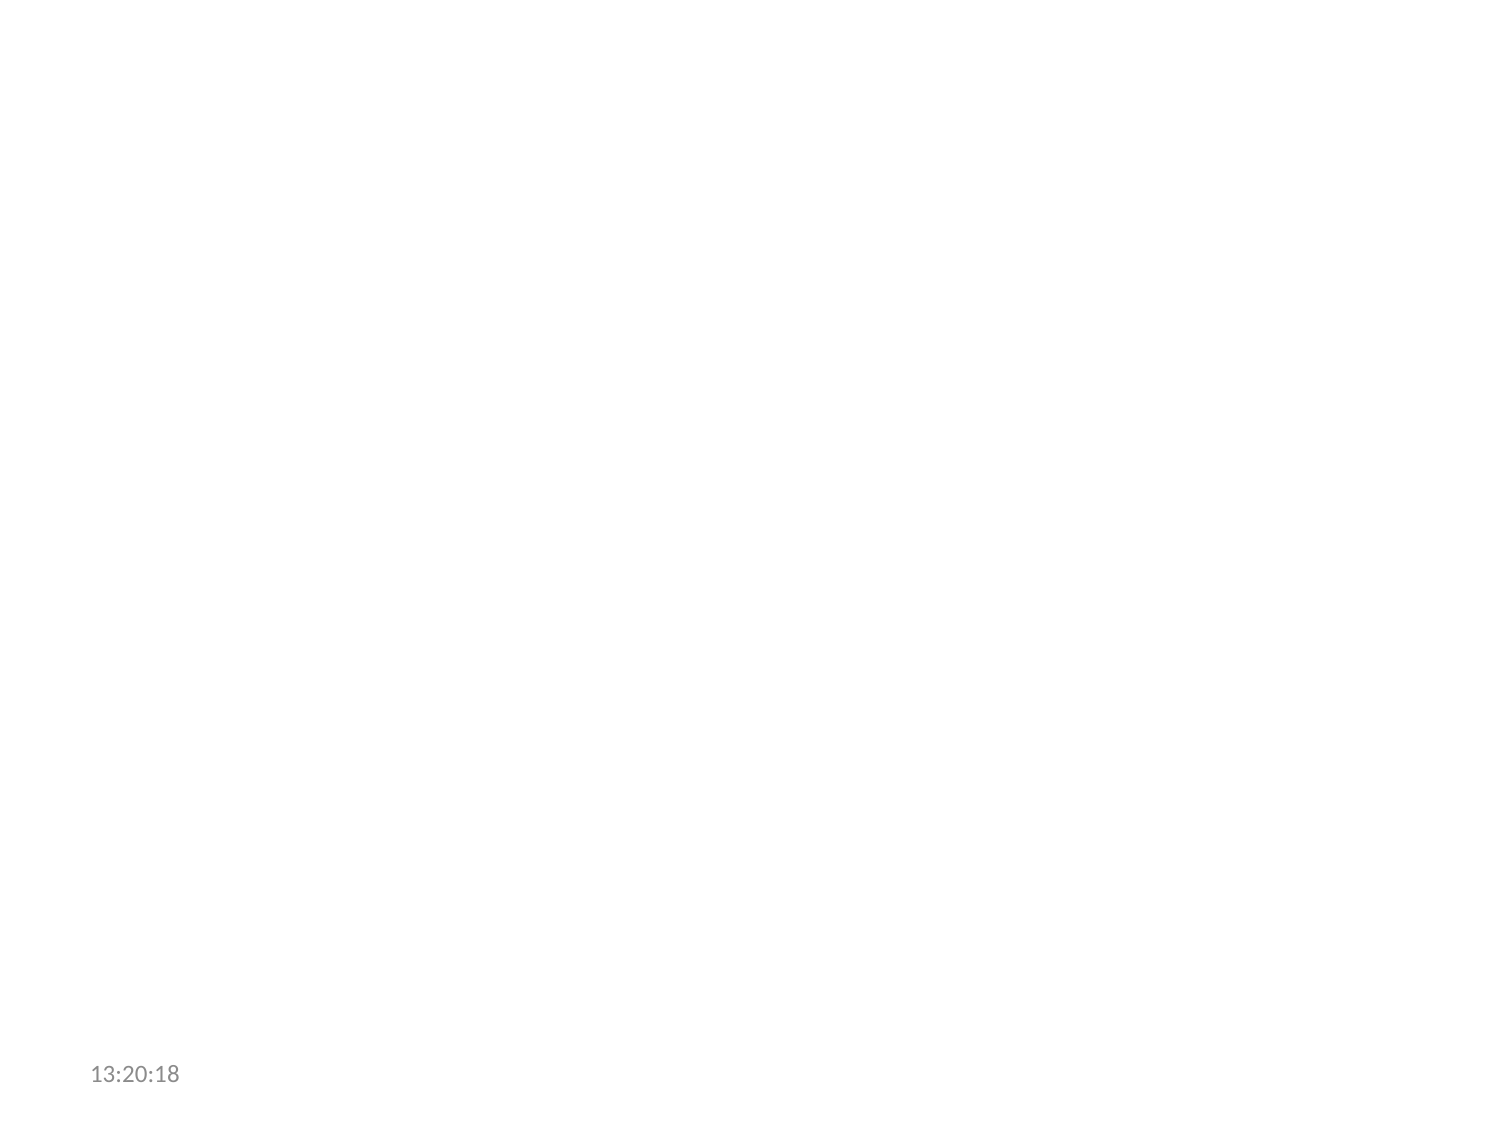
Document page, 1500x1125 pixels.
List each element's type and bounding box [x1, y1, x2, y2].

slide_number [75, 1042, 425, 1103]
